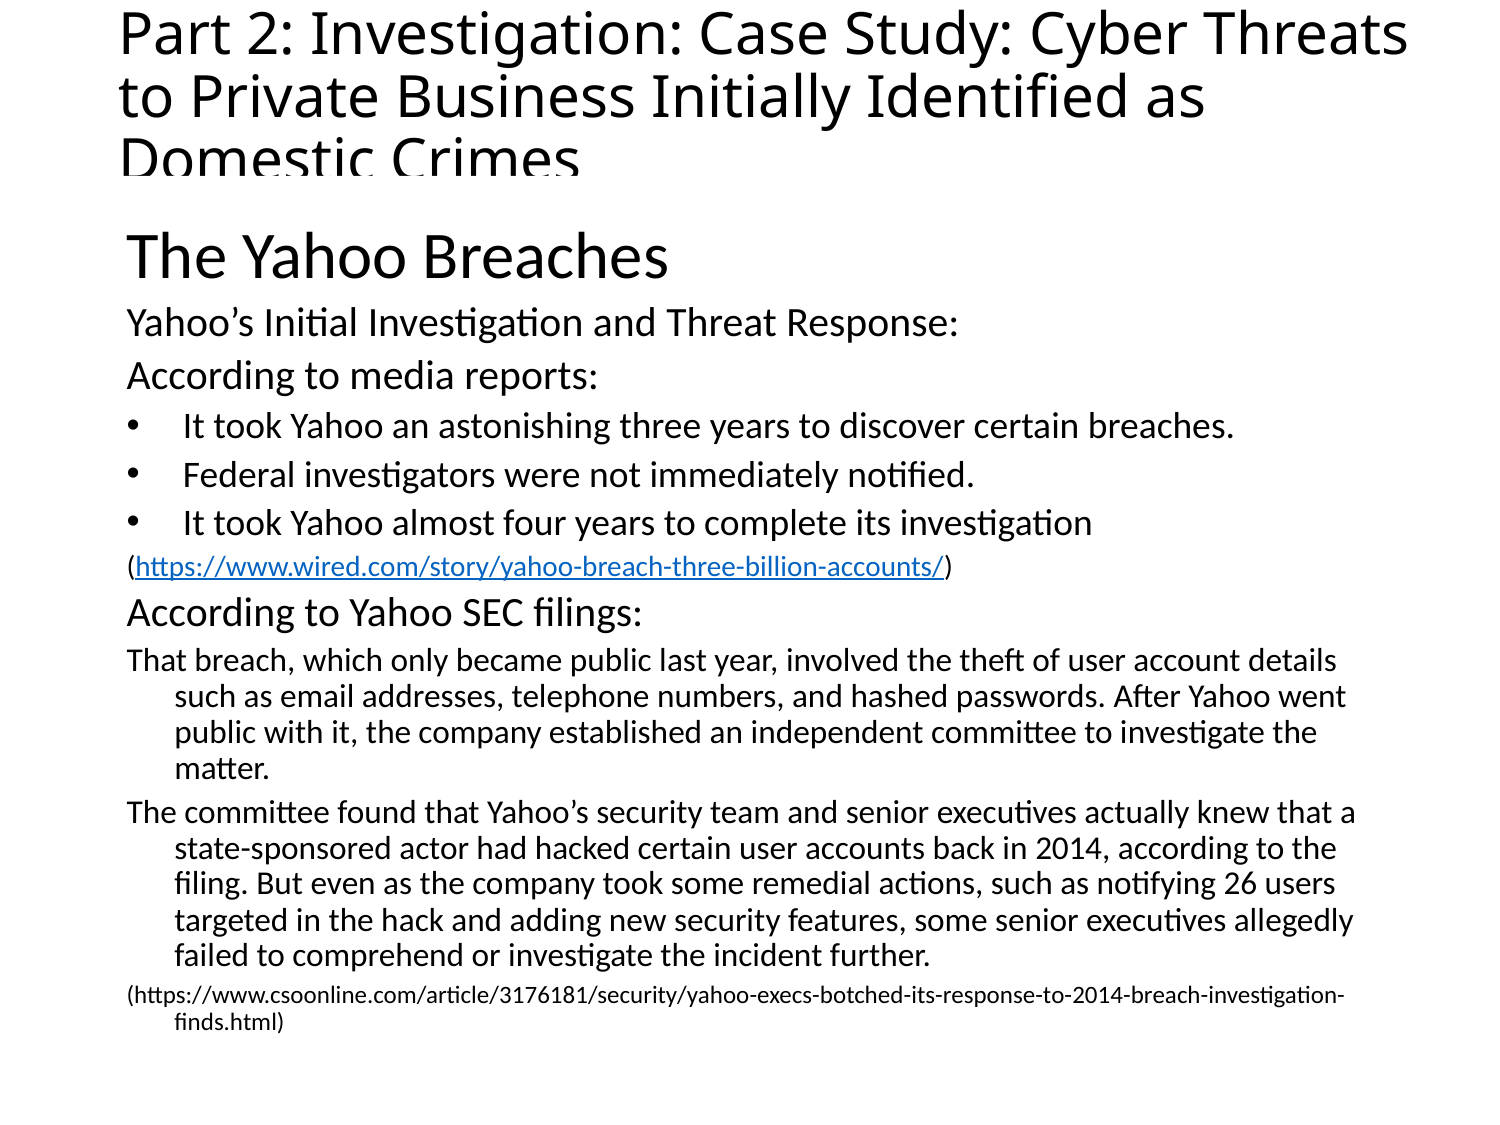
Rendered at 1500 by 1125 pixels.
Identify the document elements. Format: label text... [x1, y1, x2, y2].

list The Yahoo Breaches Yahoo’s Initial Investigation and Threat Response: According to media reports: It took Yahoo an astonishing three years to discover certain breaches. Federal investigators were not immediately notified. It took Yahoo almost four years to complete its investigation (https://www.wired.com/story/yahoo-breach-three-billion-accounts/) According to Yahoo SEC filings: That breach, which only became public last year, involved the theft of user account details such as email addresses, telephone numbers, and hashed passwords. After Yahoo went public with it, the company established an independent committee to investigate the matter. The committee found that Yahoo’s security team and senior executives actually knew that a state-sponsored actor had hacked certain user accounts back in 2014, according to the filing. But even as the company took some remedial actions, such as notifying 26 users targeted in the hack and adding new security features, some senior executives allegedly failed to comprehend or investigate the incident further. (https://www.csoonline.com/article/3176181/security/yahoo-execs-botched-its-response-to-2014-breach-investigation-finds.html) [102, 175, 1398, 1001]
title Part 2: Investigation: Case Study: Cyber Threats to Private Business Initially Identified as Domestic Crimes [102, 21, 1433, 177]
